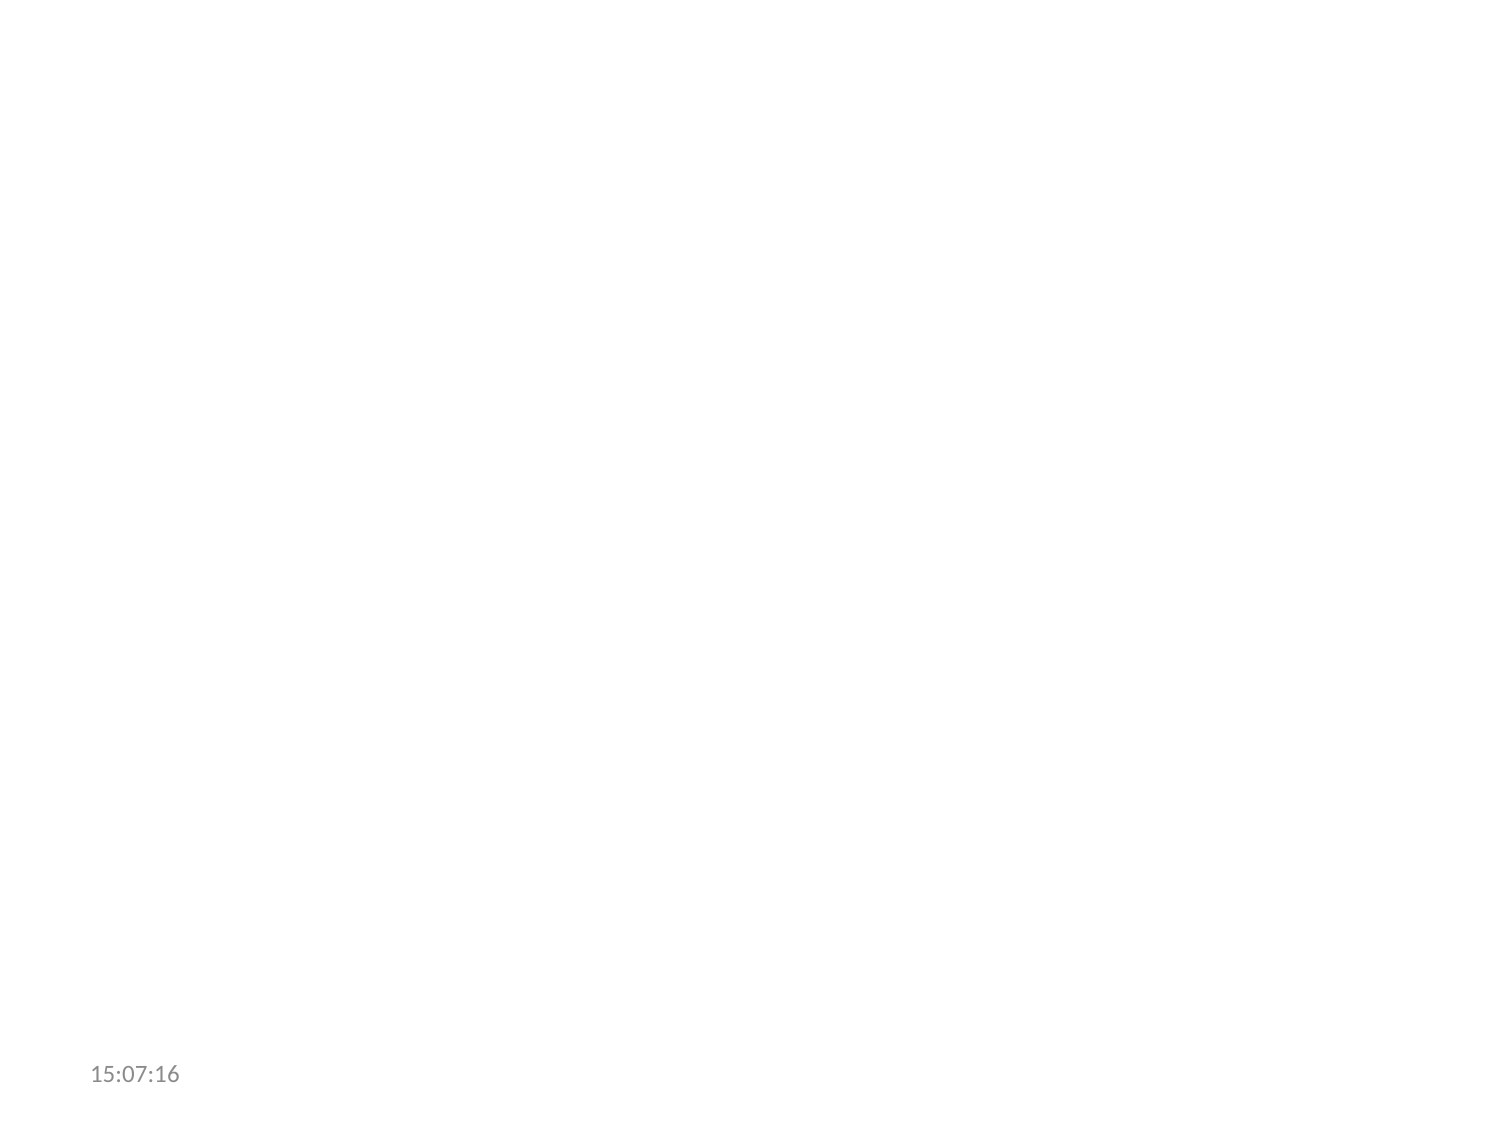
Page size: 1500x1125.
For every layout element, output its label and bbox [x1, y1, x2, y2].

slide_number [75, 1042, 425, 1103]
